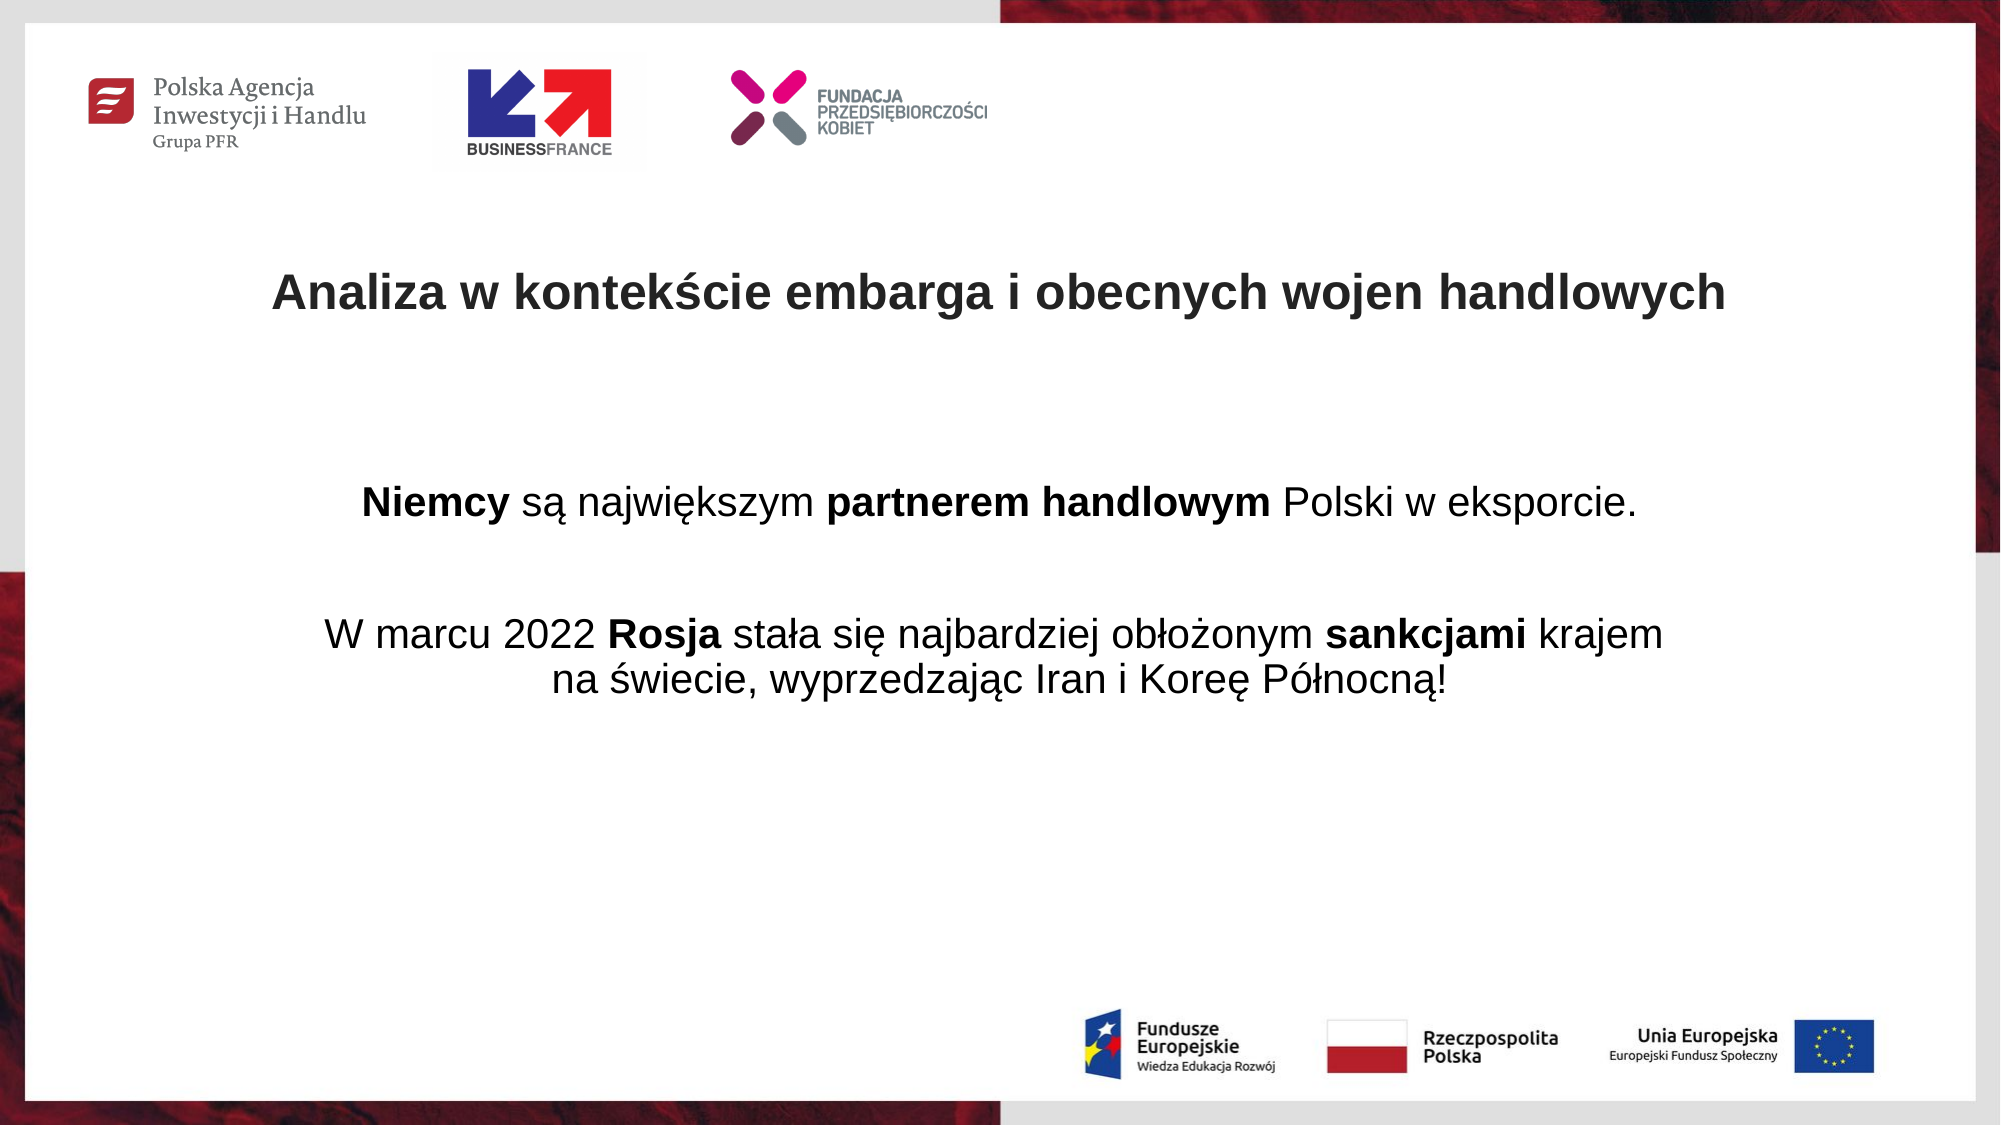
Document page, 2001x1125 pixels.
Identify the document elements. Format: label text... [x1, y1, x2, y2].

picture [0, 0, 2001, 1125]
list Niemcy są największym partnerem handlowym Polski w eksporcie. W marcu 2022 Rosja stała się najbardziej obłożonym sankcjami krajem na świecie, wyprzedzając Iran i Koreę Północną! [241, 473, 1759, 1071]
title Analiza w kontekście embarga i obecnych wojen handlowych [137, 214, 1863, 432]
